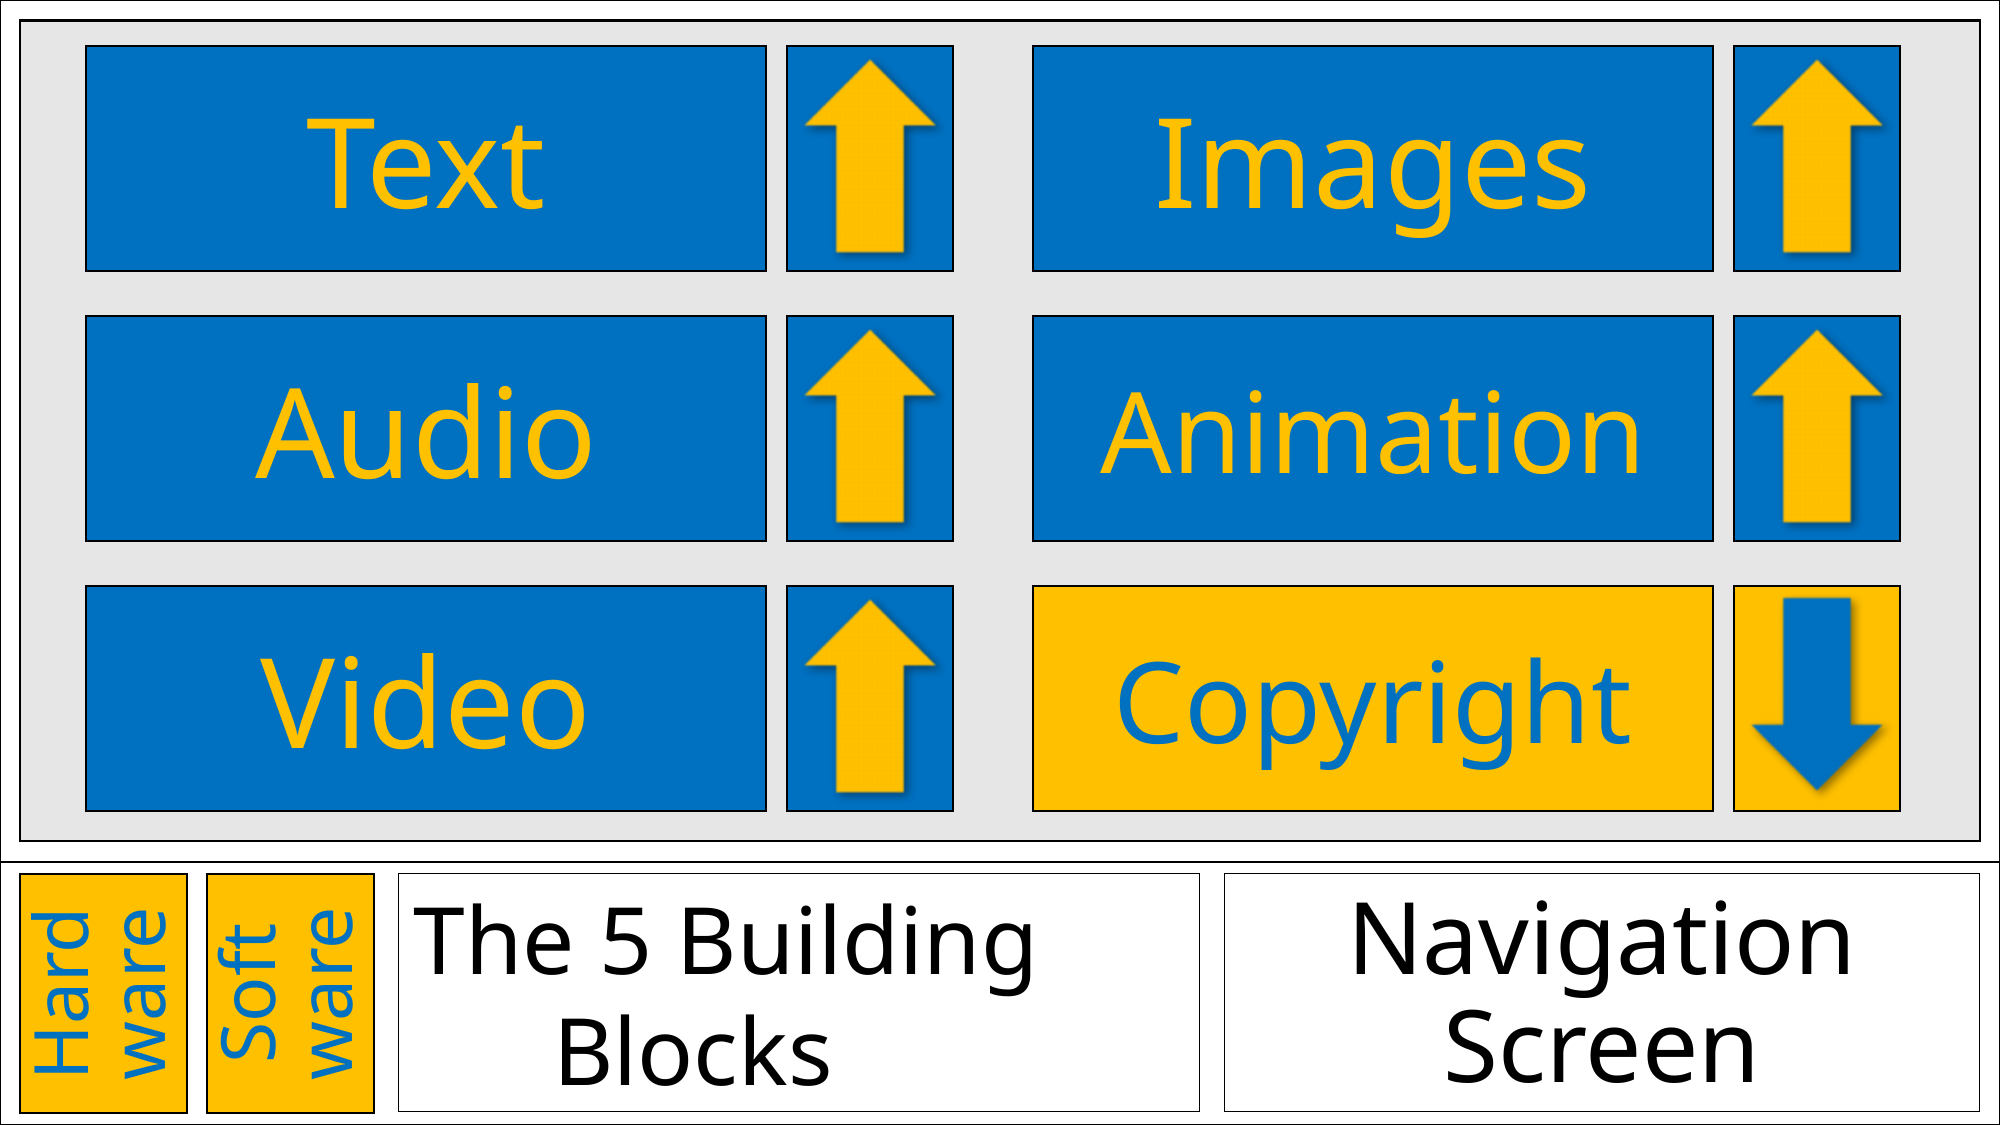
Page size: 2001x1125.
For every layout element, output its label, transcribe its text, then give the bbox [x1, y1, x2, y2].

text_box Soft ware [206, 873, 375, 1114]
text_box [1750, 329, 1881, 522]
text_box [19, 19, 1981, 842]
text_box [804, 59, 935, 252]
text_box [1733, 315, 1901, 542]
text_box [0, 861, 2000, 1125]
text_box Hard ware [19, 873, 188, 1114]
text_box [1751, 597, 1882, 789]
text_box [1750, 59, 1882, 252]
text_box [803, 329, 934, 522]
text_box [1907, 887, 1995, 1125]
text_box Copyright [1032, 585, 1714, 812]
text_box [803, 599, 934, 792]
text_box Video [85, 585, 767, 812]
text_box [786, 45, 954, 272]
text_box [0, 0, 2000, 861]
text_box Text [85, 45, 767, 272]
text_box [1733, 45, 1901, 272]
text_box The 5 Building Blocks [398, 873, 1200, 1112]
text_box Animation [1032, 315, 1714, 542]
text_box [786, 315, 954, 542]
text_box Audio [85, 315, 767, 542]
text_box Images [1032, 45, 1714, 272]
title Navigation Screen [1224, 873, 1980, 1112]
text_box [1733, 585, 1901, 812]
text_box [786, 585, 954, 812]
